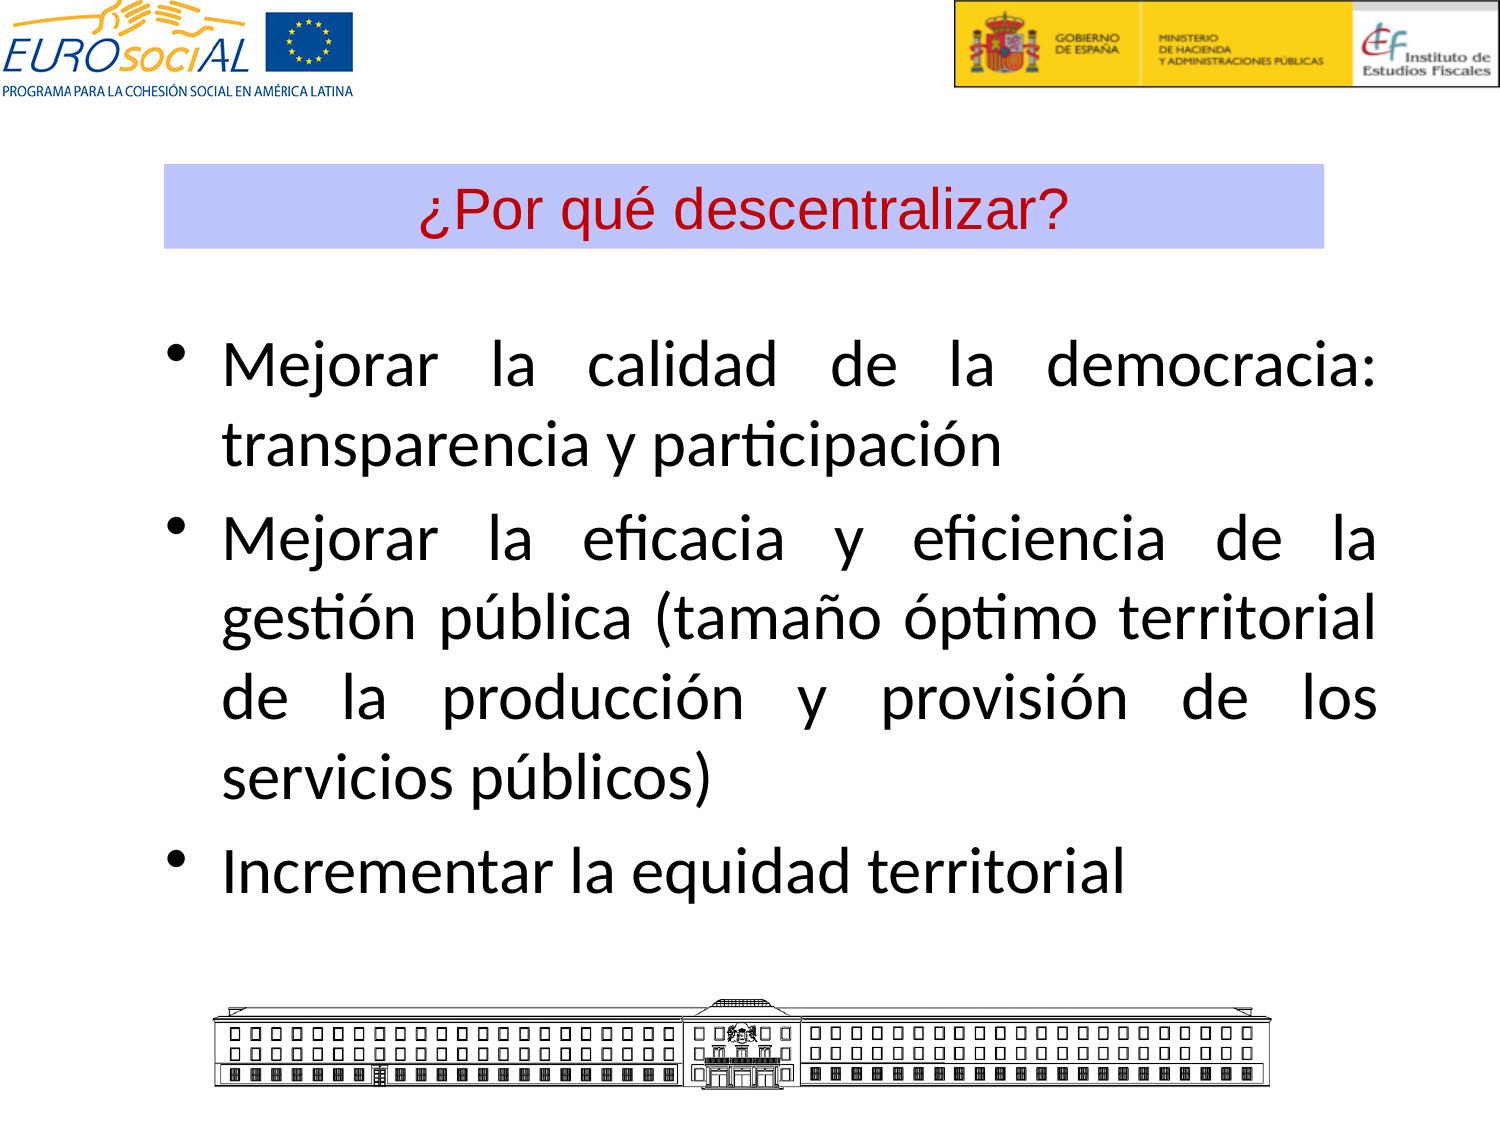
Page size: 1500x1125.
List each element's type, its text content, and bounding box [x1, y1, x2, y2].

text_box ¿Por qué descentralizar? [164, 164, 1325, 249]
picture [0, 0, 354, 97]
picture [212, 999, 1272, 1090]
picture [954, 0, 1500, 89]
list Mejorar la calidad de la democracia: transparencia y participación Mejorar la eficacia y eficiencia de la gestión pública (tamaño óptimo territorial de la producción y provisión de los servicios públicos) Incrementar la equidad territorial [150, 312, 1395, 925]
